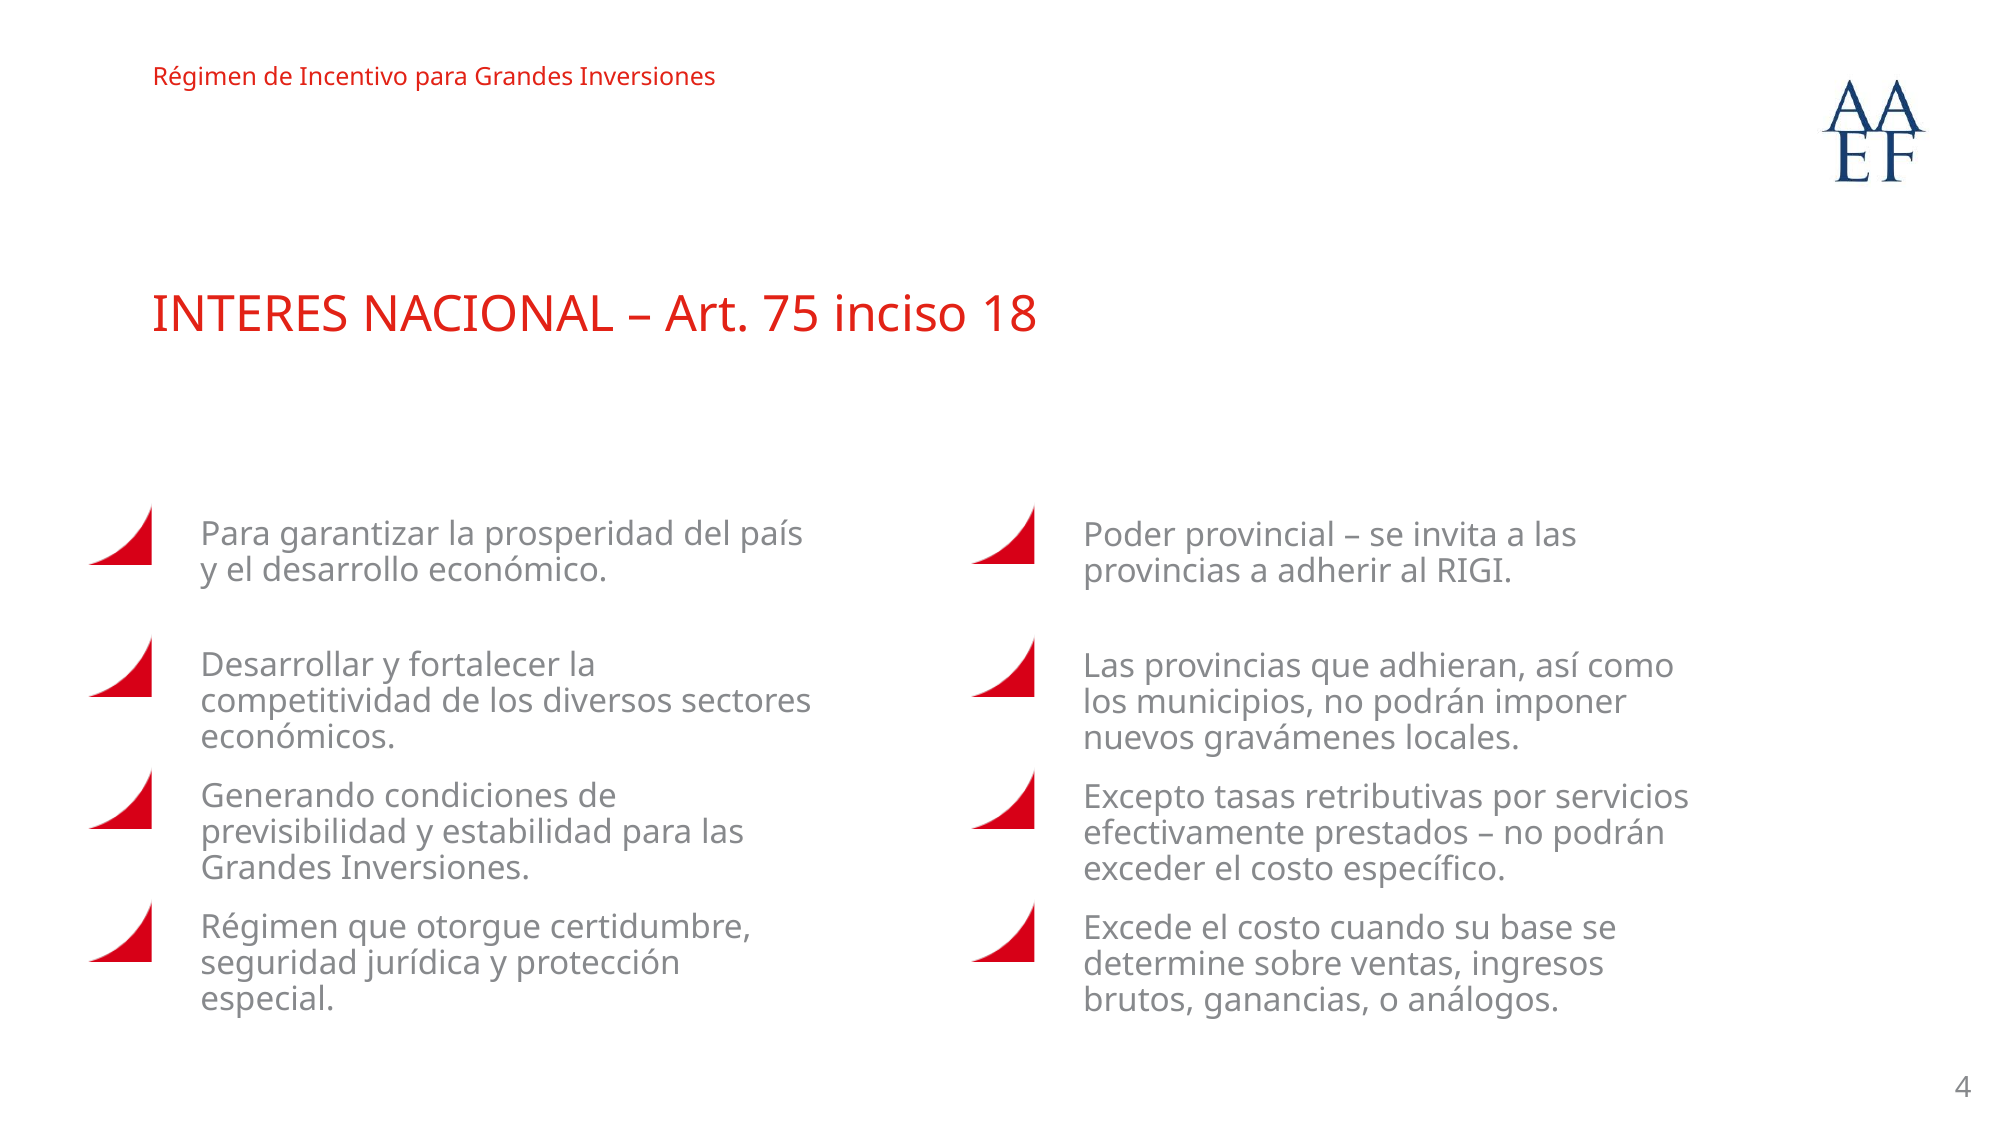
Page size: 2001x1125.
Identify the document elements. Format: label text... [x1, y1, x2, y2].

list Generando condiciones de previsibilidad y estabilidad para las Grandes Inversiones. [185, 771, 839, 826]
list Para garantizar la prosperidad del país y el desarrollo económico. [185, 509, 839, 564]
list Poder provincial – se invita a las provincias a adherir al RIGI. [1068, 510, 1722, 565]
list Excede el costo cuando su base se determine sobre ventas, ingresos brutos, ganancias, o análogos. [1068, 903, 1722, 958]
title INTERES NACIONAL – Art. 75 inciso 18 [137, 239, 1497, 351]
list Régimen de Incentivo para Grandes Inversiones [137, 56, 1000, 97]
list Excepto tasas retributivas por servicios efectivamente prestados – no podrán exceder el costo específico. [1068, 772, 1722, 827]
picture [1799, 56, 1947, 205]
list Desarrollar y fortalecer la competitividad de los diversos sectores económicos. [185, 640, 839, 695]
list Las provincias que adhieran, así como los municipios, no podrán imponer nuevos gravámenes locales. [1068, 641, 1722, 696]
list Régimen que otorgue certidumbre, seguridad jurídica y protección especial. [185, 902, 839, 957]
